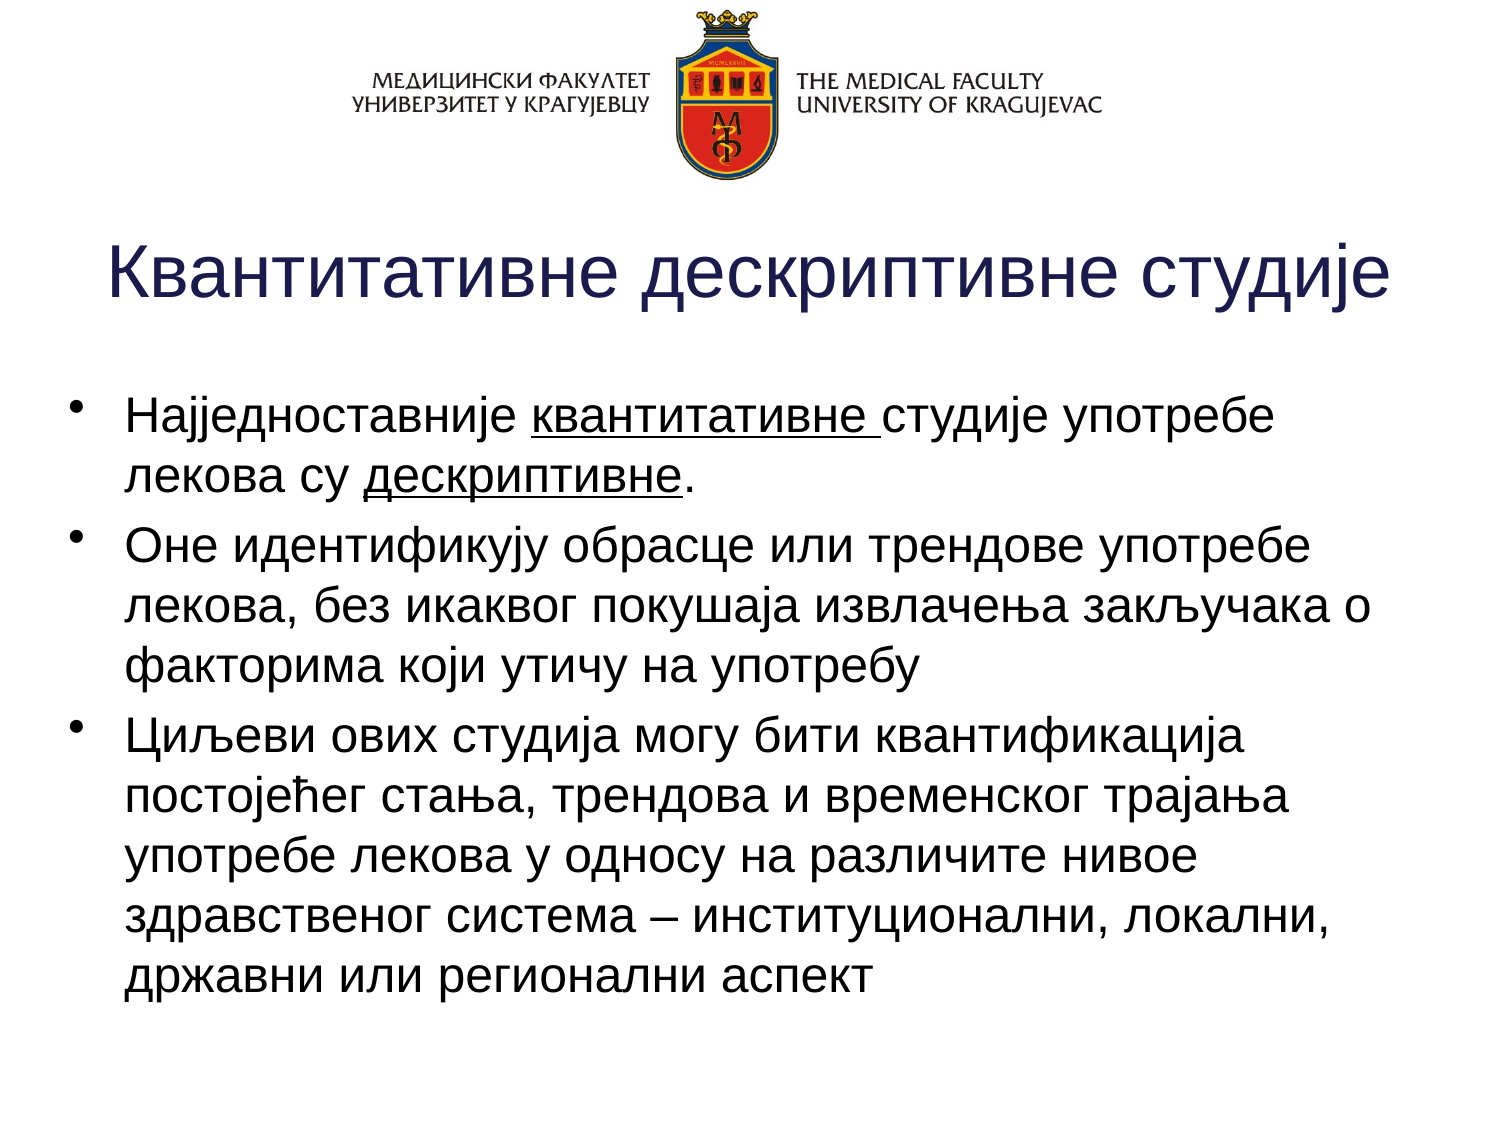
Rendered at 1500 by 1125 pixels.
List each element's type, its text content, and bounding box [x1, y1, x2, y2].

list Најједноставније квантитативне студије употребе лекова су дескриптивне. Оне идентификују обрасце или трендове употребе лекова, без икаквог покушаја извлачења закључака о факторима који утичу на употребу Циљеви ових студија могу бити квантификација постојећег стања, трендова и временског трајања употребе лекова у односу на различите нивое здравственог система – институционални, локални, државни или регионални аспект [52, 374, 1448, 1118]
picture [328, 0, 1125, 173]
title Квантитативне дескриптивне студије [74, 173, 1426, 362]
